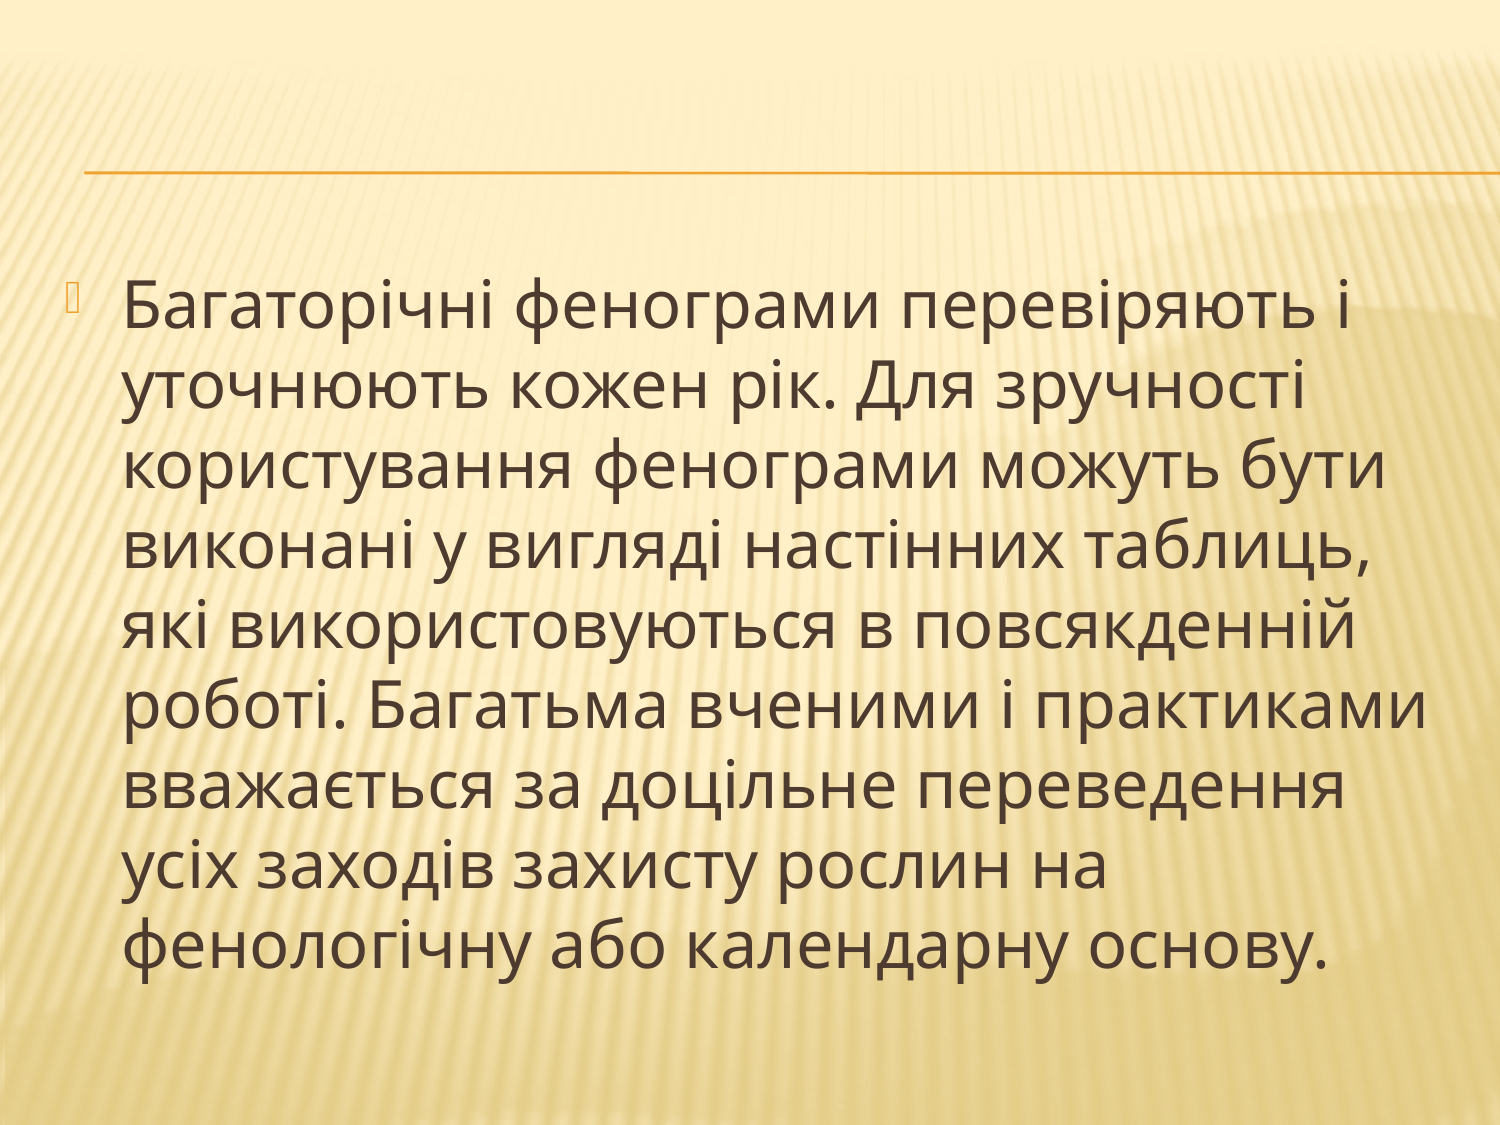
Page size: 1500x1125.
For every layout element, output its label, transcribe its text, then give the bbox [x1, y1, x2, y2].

list Багаторічні фенограми перевіряють і уточнюють кожен рік. Для зручності користування фенограми можуть бути виконані у вигляді настінних таблиць, які використовуються в повсякденній роботі. Багатьма вченими і практиками вважається за доцільне переведення усіх заходів захисту рослин на фенологічну або календарну основу. [50, 254, 1475, 998]
